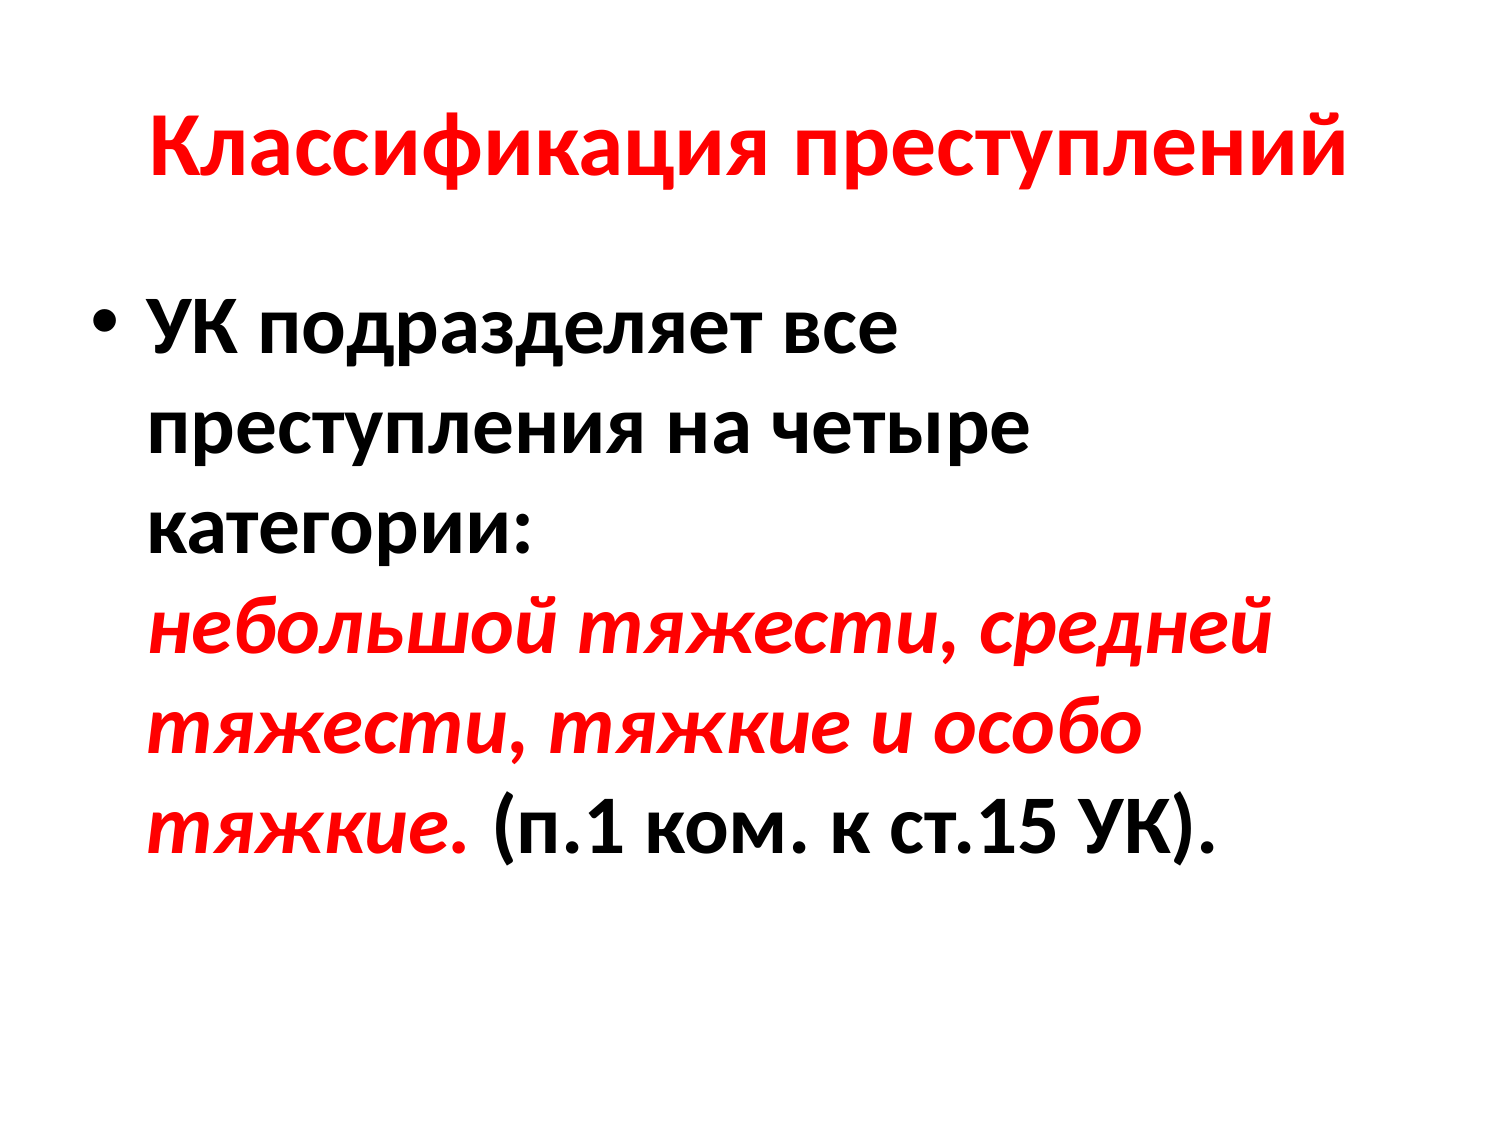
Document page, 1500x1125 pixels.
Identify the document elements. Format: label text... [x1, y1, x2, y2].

list УК подразделяет все преступления на четыре категории: небольшой тяжести, средней тяжести, тяжкие и особо тяжкие. (п.1 ком. к ст.15 УК). [74, 262, 1426, 1006]
title Классификация преступлений [74, 44, 1426, 233]
